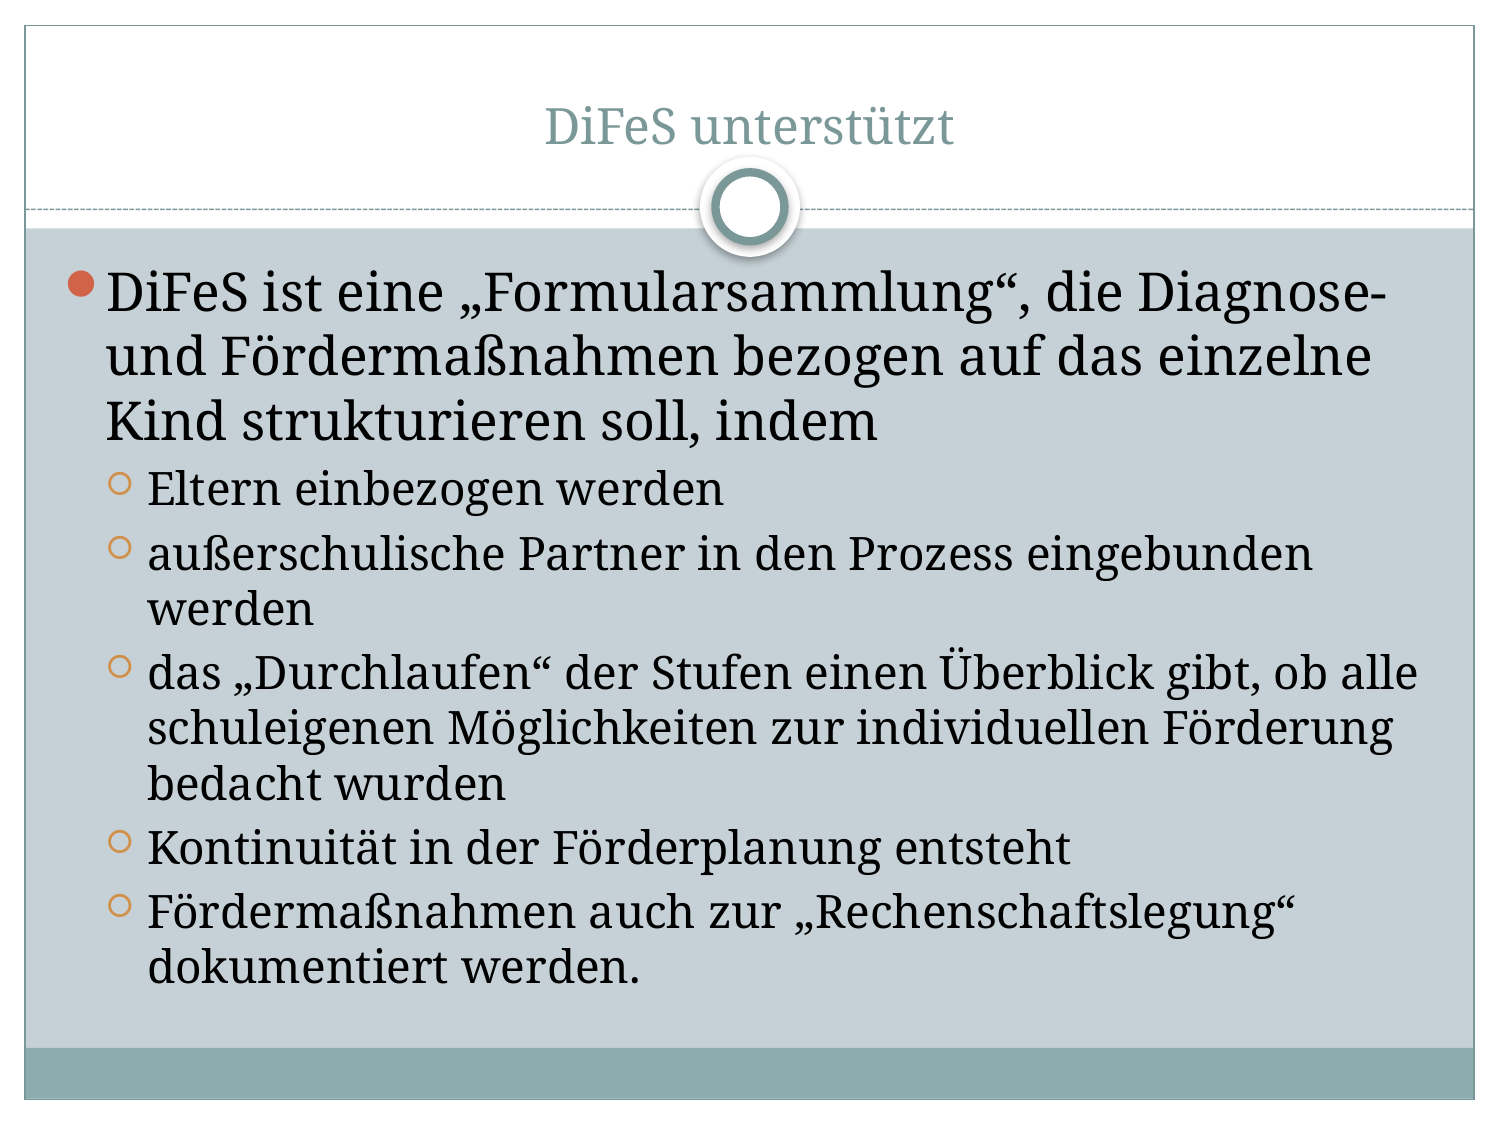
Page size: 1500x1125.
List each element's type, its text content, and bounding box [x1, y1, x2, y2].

list DiFeS ist eine „Formularsammlung“, die Diagnose- und Fördermaßnahmen bezogen auf das einzelne Kind strukturieren soll, indem Eltern einbezogen werden außerschulische Partner in den Prozess eingebunden werden das „Durchlaufen“ der Stufen einen Überblick gibt, ob alle schuleigenen Möglichkeiten zur individuellen Förderung bedacht wurden Kontinuität in der Förderplanung entsteht Fördermaßnahmen auch zur „Rechenschaftslegung“ dokumentiert werden. [49, 250, 1445, 1001]
title DiFeS unterstützt [49, 37, 1450, 162]
